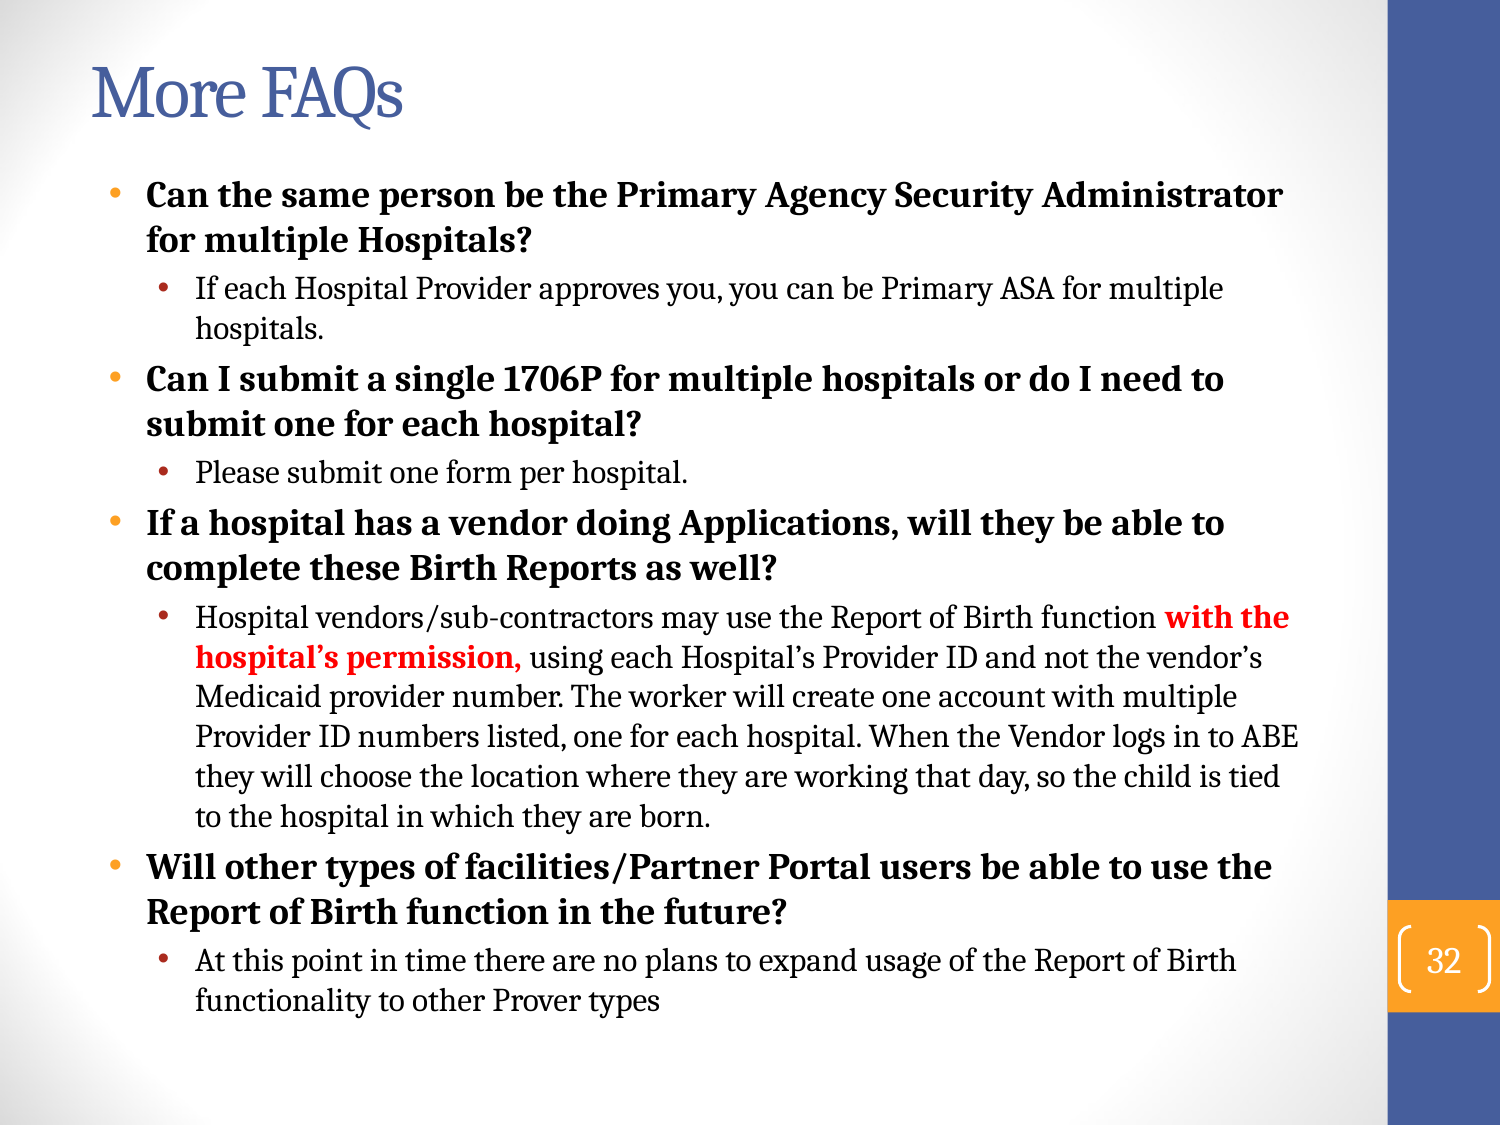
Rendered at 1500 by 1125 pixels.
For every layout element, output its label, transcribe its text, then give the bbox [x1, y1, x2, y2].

title More FAQs [75, 12, 1325, 162]
slide_number 32 [1397, 924, 1492, 994]
list Can the same person be the Primary Agency Security Administrator for multiple Hospitals? If each Hospital Provider approves you, you can be Primary ASA for multiple hospitals. Can I submit a single 1706P for multiple hospitals or do I need to submit one for each hospital? Please submit one form per hospital. If a hospital has a vendor doing Applications, will they be able to complete these Birth Reports as well? Hospital vendors/sub-contractors may use the Report of Birth function with the hospital’s permission, using each Hospital’s Provider ID and not the vendor’s Medicaid provider number. The worker will create one account with multiple Provider ID numbers listed, one for each hospital. When the Vendor logs in to ABE they will choose the location where they are working that day, so the child is tied to the hospital in which they are born. Will other types of facilities/Partner Portal users be able to use the Report of Birth function in the future? At this point in time there are no plans to expand usage of the Report of Birth functionality to other Prover types [75, 162, 1325, 1050]
picture [0, 0, 1387, 1125]
